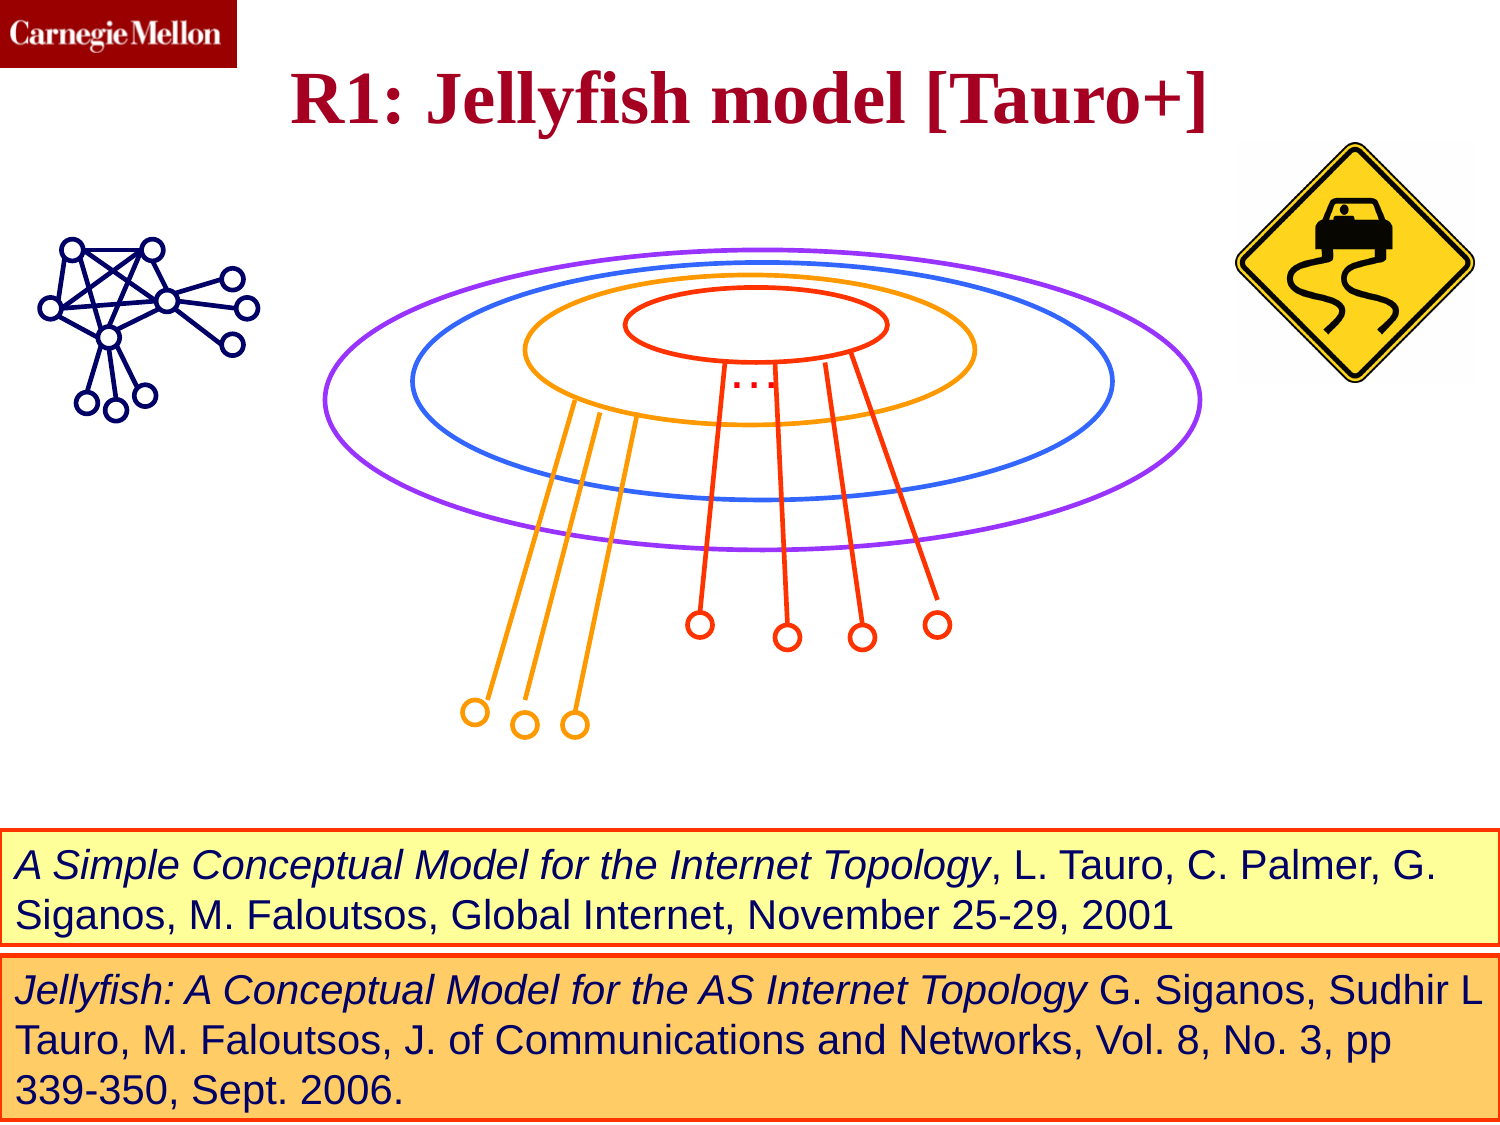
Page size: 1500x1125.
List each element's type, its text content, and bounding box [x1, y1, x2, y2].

text_box [462, 699, 488, 725]
text_box [924, 612, 950, 638]
text_box [512, 712, 538, 738]
text_box [324, 249, 1201, 550]
picture [1235, 142, 1476, 383]
text_box [774, 625, 800, 650]
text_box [39, 238, 259, 422]
title R1: Jellyfish model [Tauro+] [112, 37, 1388, 151]
text_box [562, 712, 588, 738]
text_box [849, 625, 875, 650]
picture [0, 0, 237, 68]
text_box A Simple Conceptual Model for the Internet Topology, L. Tauro, C. Palmer, G. Siganos, M. Faloutsos, Global Internet, November 25-29, 2001 [0, 830, 1500, 945]
text_box … [712, 327, 797, 407]
text_box Jellyfish: A Conceptual Model for the AS Internet Topology G. Siganos, Sudhir L Tauro, M. Faloutsos, J. of Communications and Networks, Vol. 8, No. 3, pp 339-350, Sept. 2006. [0, 955, 1500, 1120]
text_box [687, 612, 713, 638]
